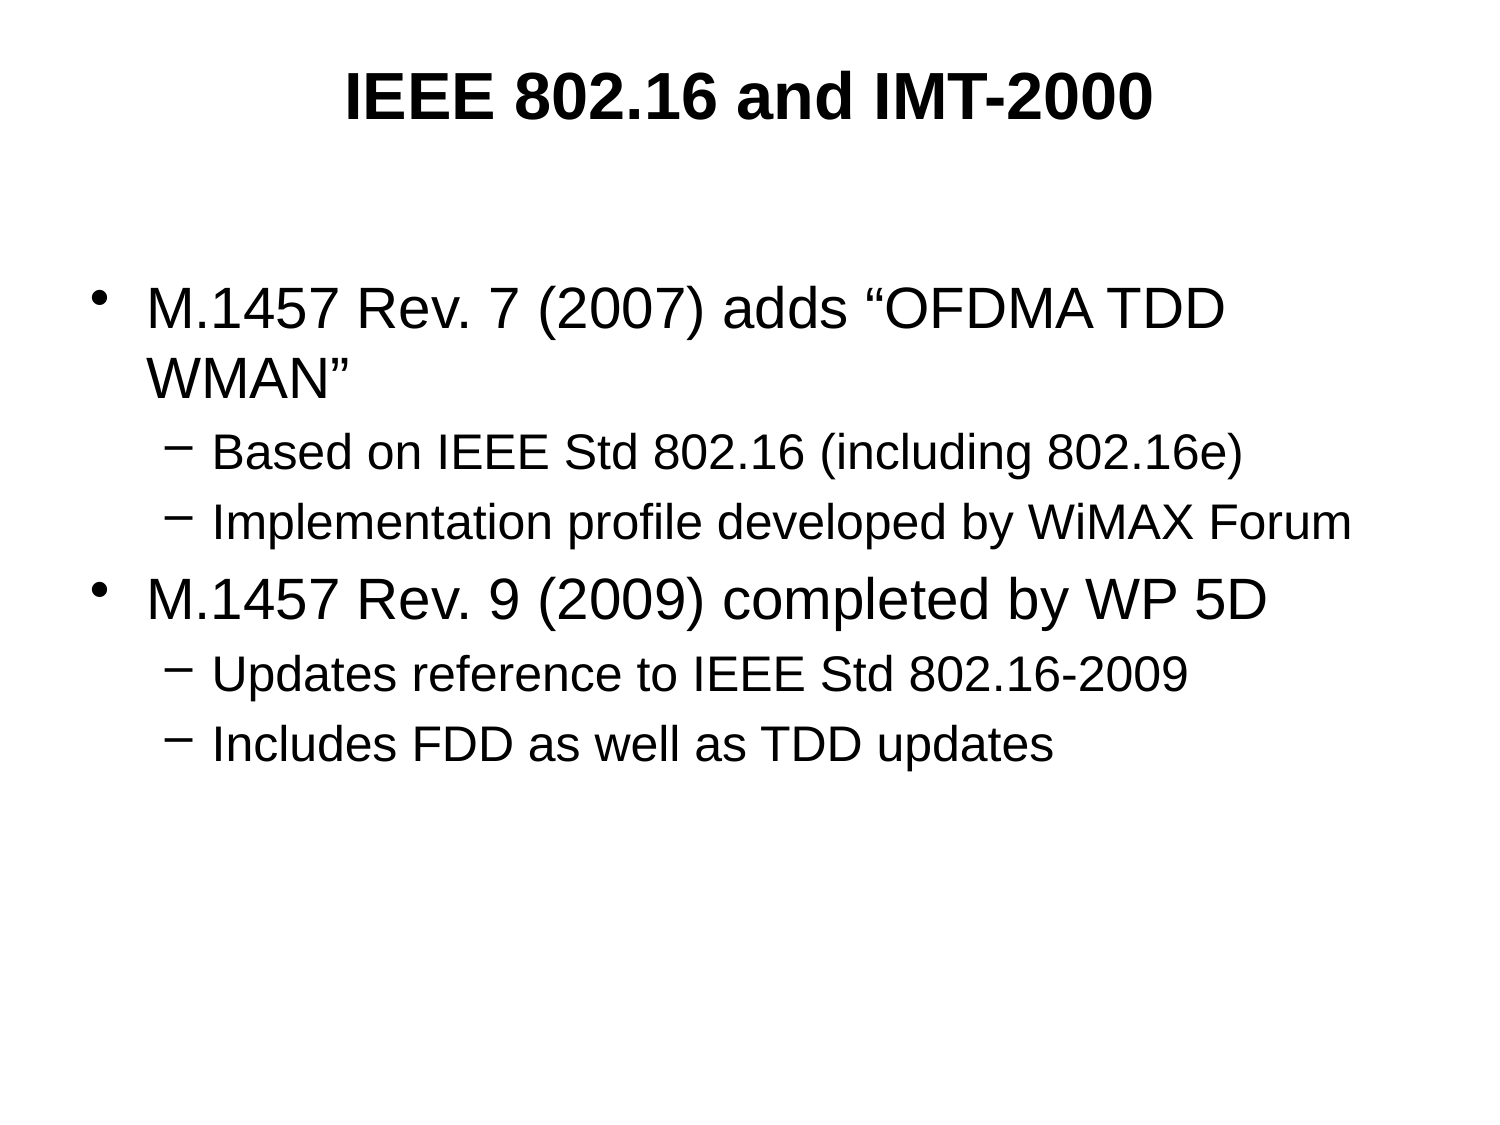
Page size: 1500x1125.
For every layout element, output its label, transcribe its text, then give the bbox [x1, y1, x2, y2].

list M.1457 Rev. 7 (2007) adds “OFDMA TDD WMAN” Based on IEEE Std 802.16 (including 802.16e) Implementation profile developed by WiMAX Forum M.1457 Rev. 9 (2009) completed by WP 5D Updates reference to IEEE Std 802.16-2009 Includes FDD as well as TDD updates [75, 262, 1425, 1005]
title IEEE 802.16 and IMT-2000 [75, 45, 1425, 233]
